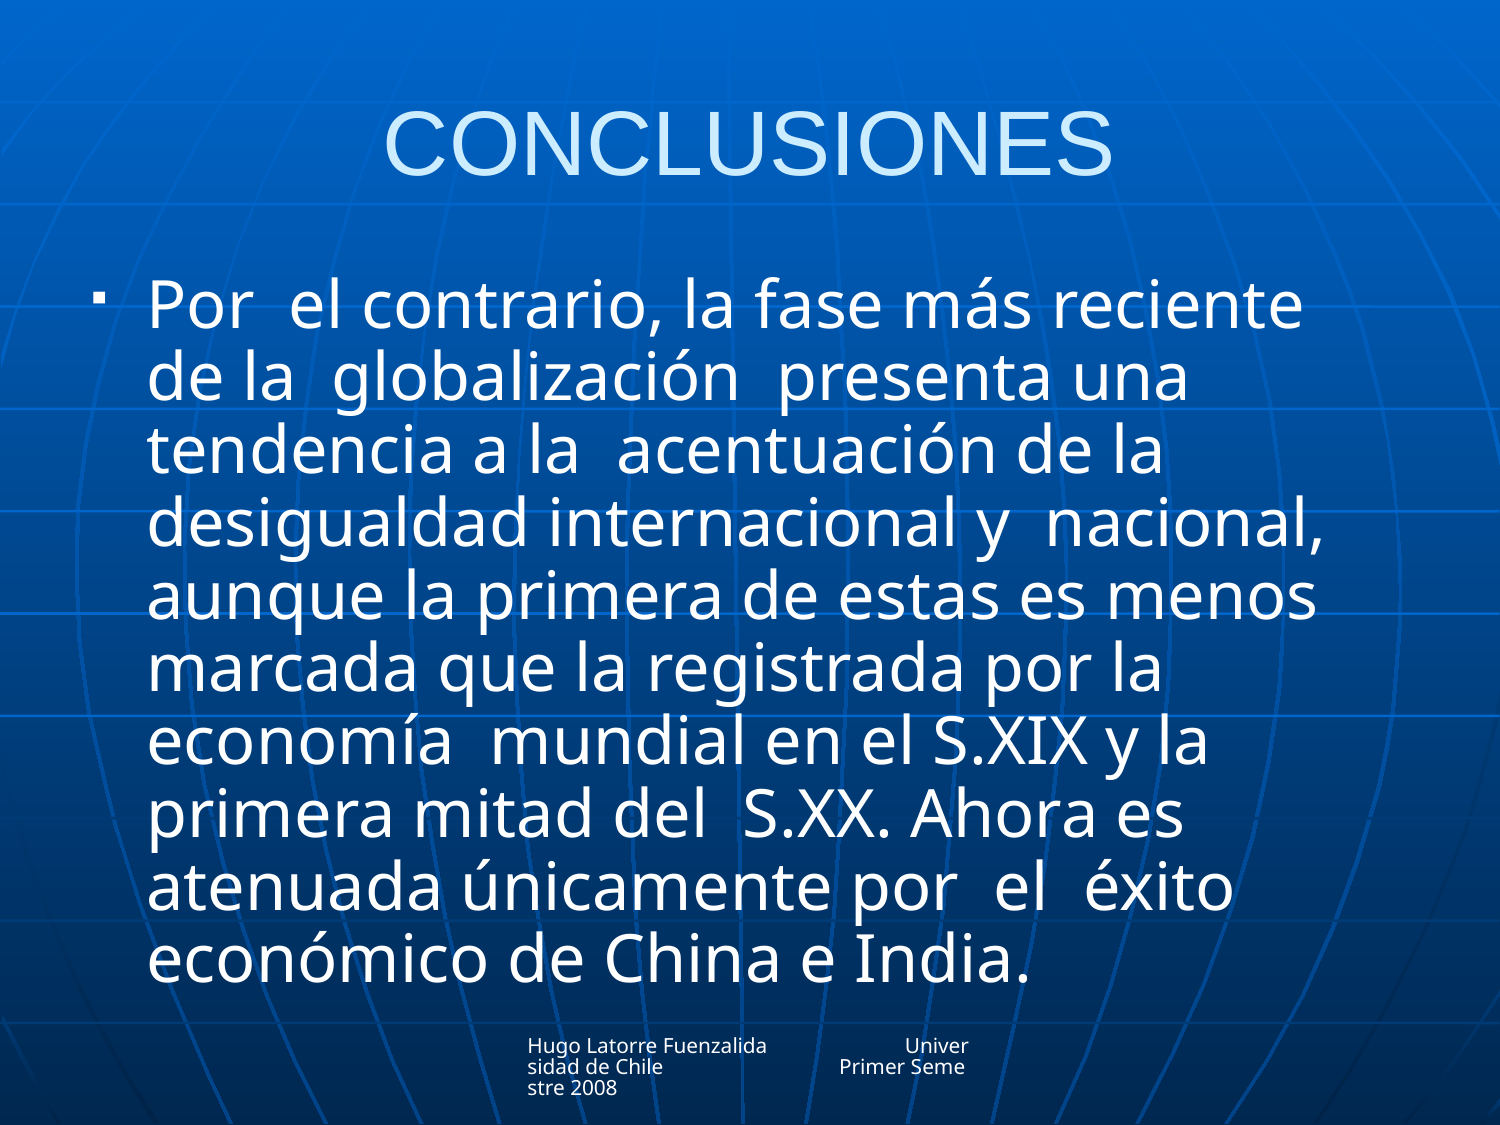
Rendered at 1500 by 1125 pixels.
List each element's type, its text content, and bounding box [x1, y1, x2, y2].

list Por el contrario, la fase más reciente de la globalización presenta una tendencia a la acentuación de la desigualdad internacional y nacional, aunque la primera de estas es menos marcada que la registrada por la economía mundial en el S.XIX y la primera mitad del S.XX. Ahora es atenuada únicamente por el éxito económico de China e India. [74, 262, 1426, 1006]
footer Hugo Latorre Fuenzalida Universidad de Chile Primer Semestre 2008 [512, 1024, 988, 1101]
title CONCLUSIONES [74, 45, 1426, 233]
